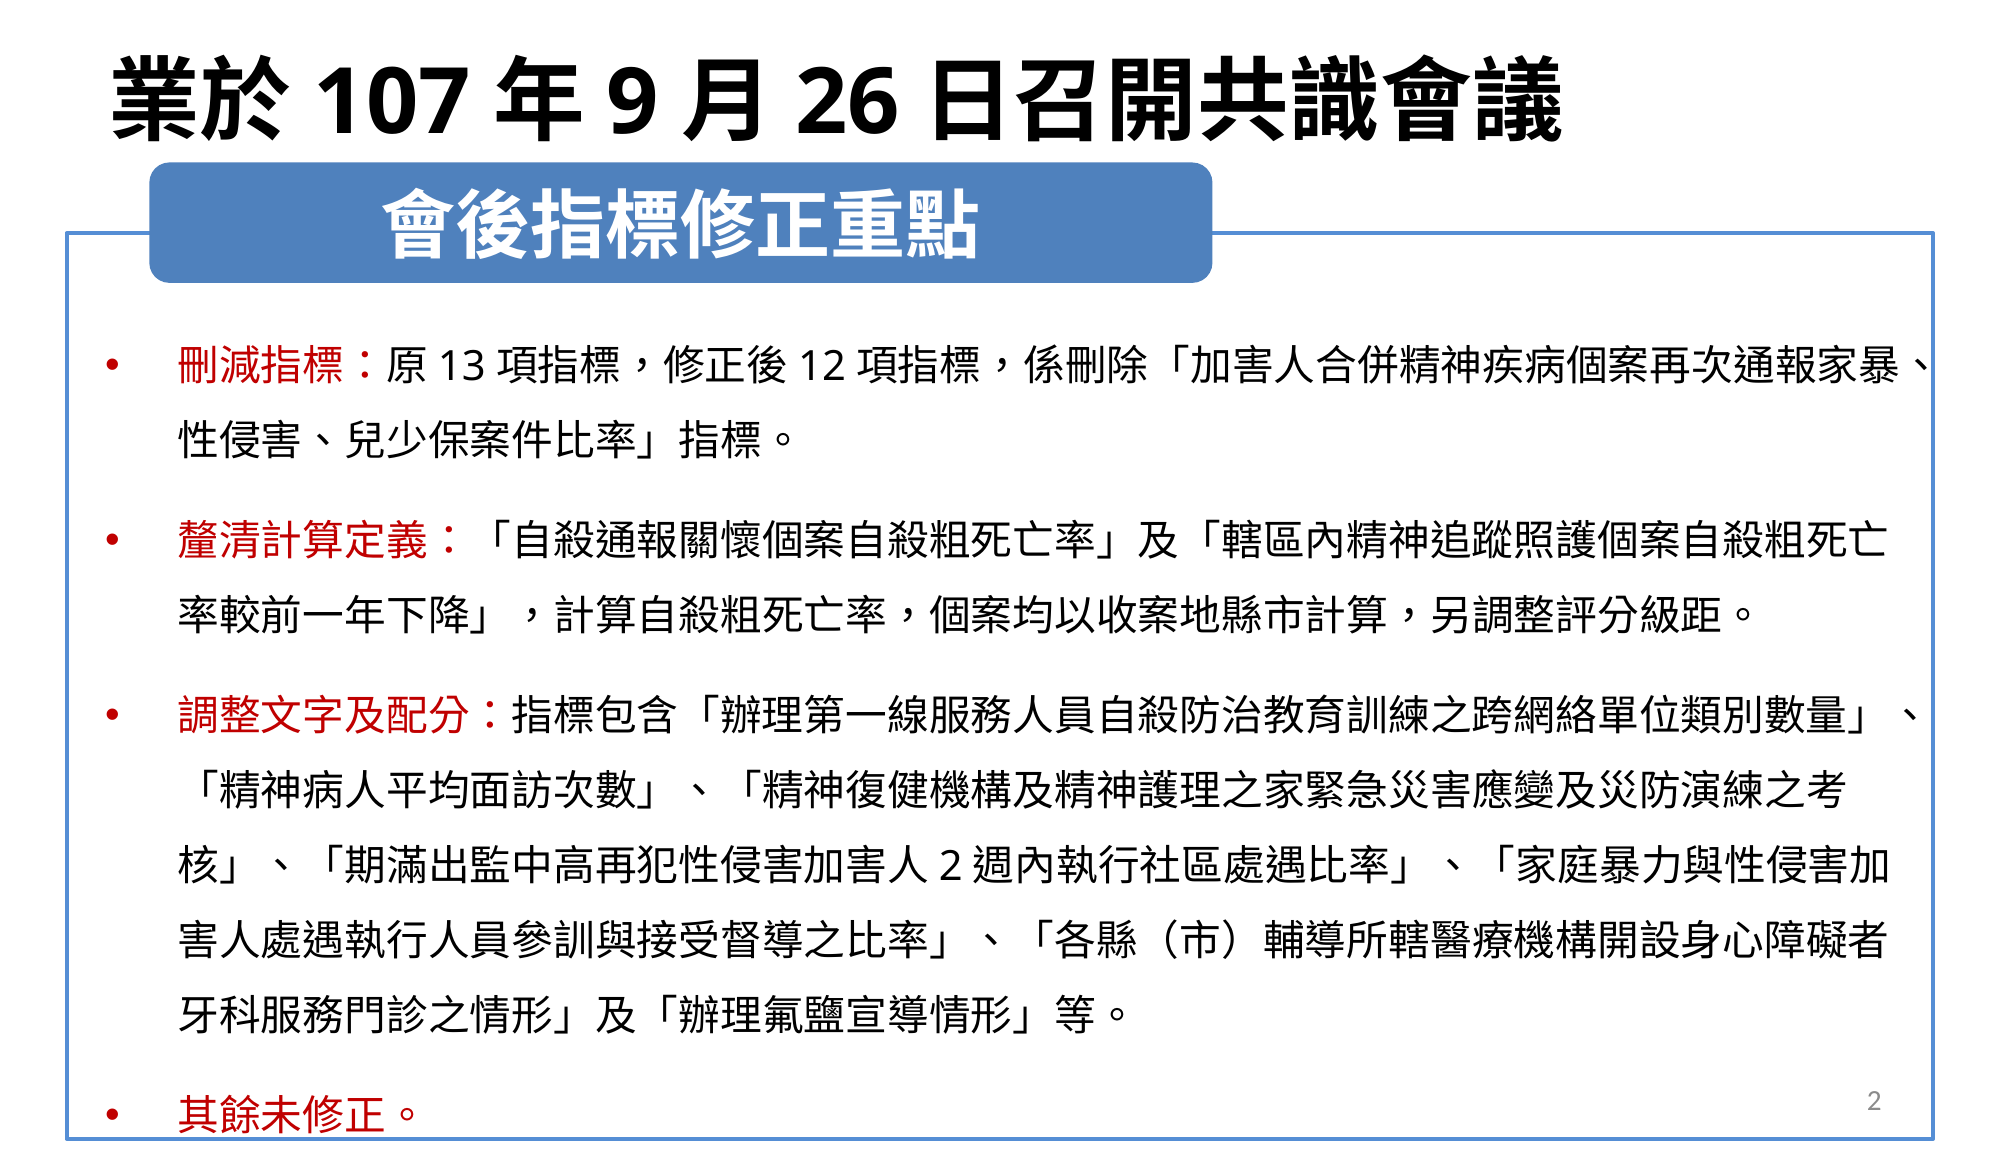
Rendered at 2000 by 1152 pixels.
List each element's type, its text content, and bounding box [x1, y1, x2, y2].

text_box 會後指標修正重點 [147, 160, 1215, 285]
text_box 刪減指標：原13項指標，修正後12項指標，係刪除「加害人合併精神疾病個案再次通報家暴、性侵害、兒少保案件比率」指標。 釐清計算定義：「自殺通報關懷個案自殺粗死亡率」及「轄區內精神追蹤照護個案自殺粗死亡率較前一年下降」，計算自殺粗死亡率，個案均以收案地縣市計算，另調整評分級距。 調整文字及配分：指標包含「辦理第一線服務人員自殺防治教育訓練之跨網絡單位類別數量」、「精神病人平均面訪次數」、「精神復健機構及精神護理之家緊急災害應變及災防演練之考核」、「期滿出監中高再犯性侵害加害人2週內執行社區處遇比率」、「家庭暴力與性侵害加害人處遇執行人員參訓與接受督導之比率」、「各縣（市）輔導所轄醫療機構開設身心障礙者牙科服務門診之情形」及「辦理氟鹽宣導情形」等。 其餘未修正。 [90, 306, 1933, 1147]
text_box [65, 231, 1935, 1141]
title 業於107年9月26日召開共識會議 [90, 0, 1969, 221]
